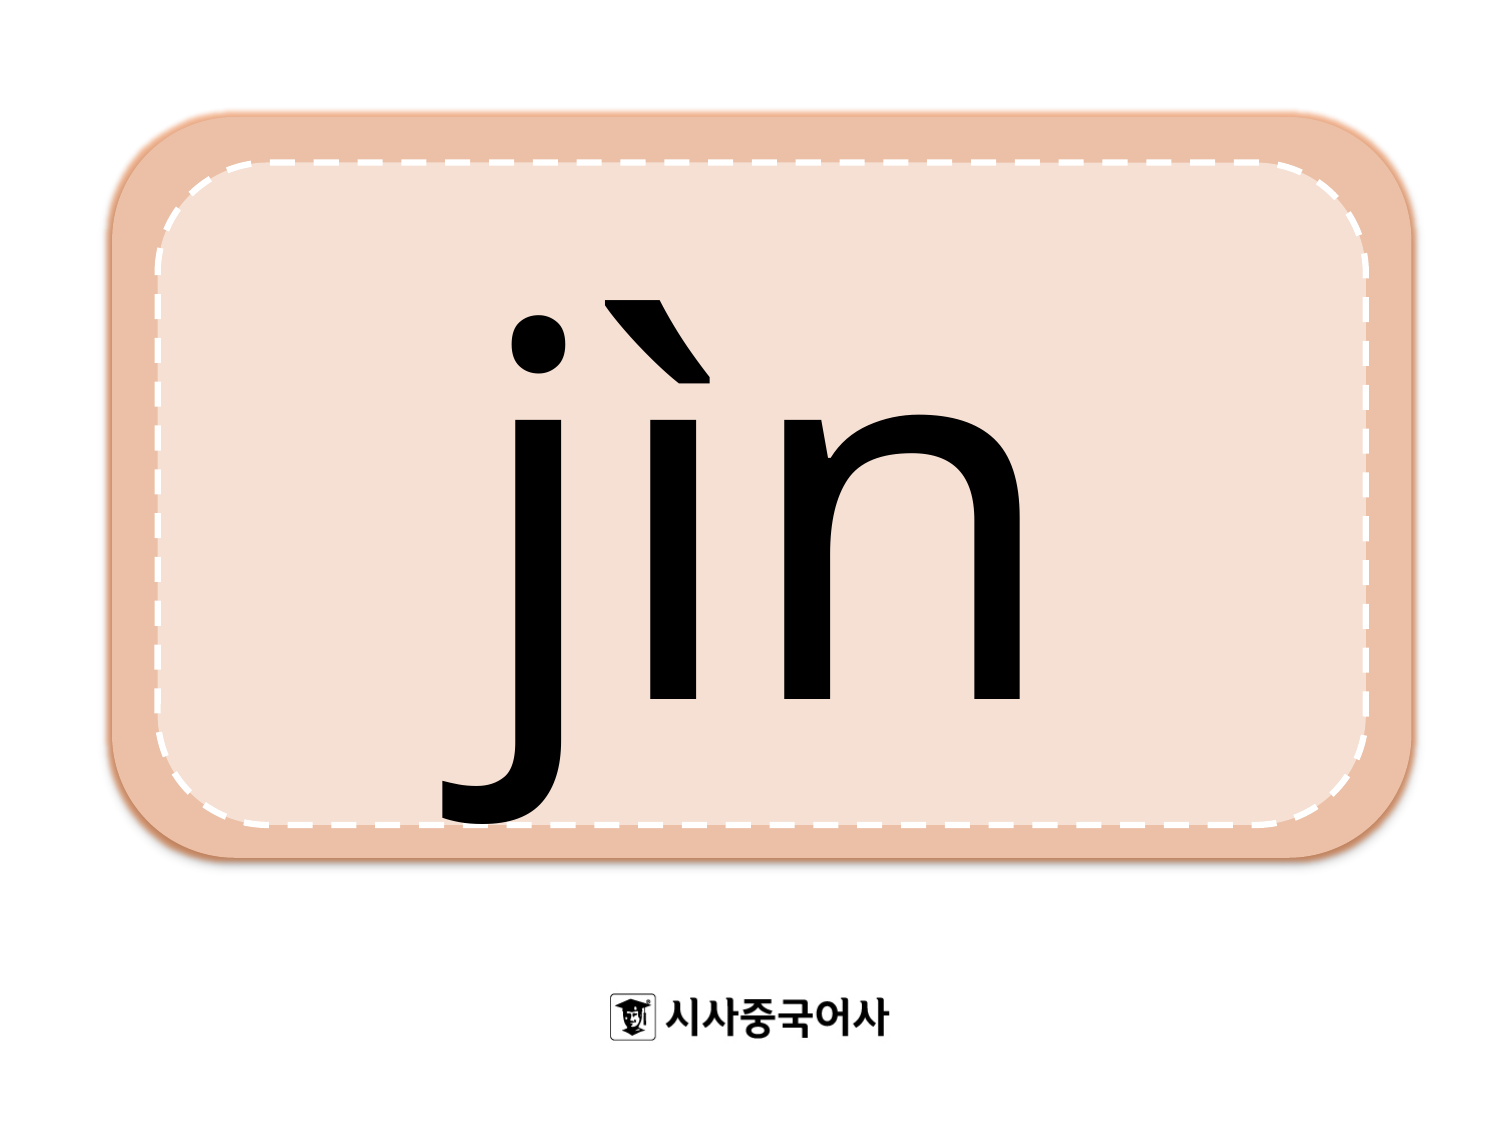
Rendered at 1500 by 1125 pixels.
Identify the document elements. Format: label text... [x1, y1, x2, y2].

picture [602, 987, 898, 1047]
text_box jìn [162, 159, 1371, 823]
